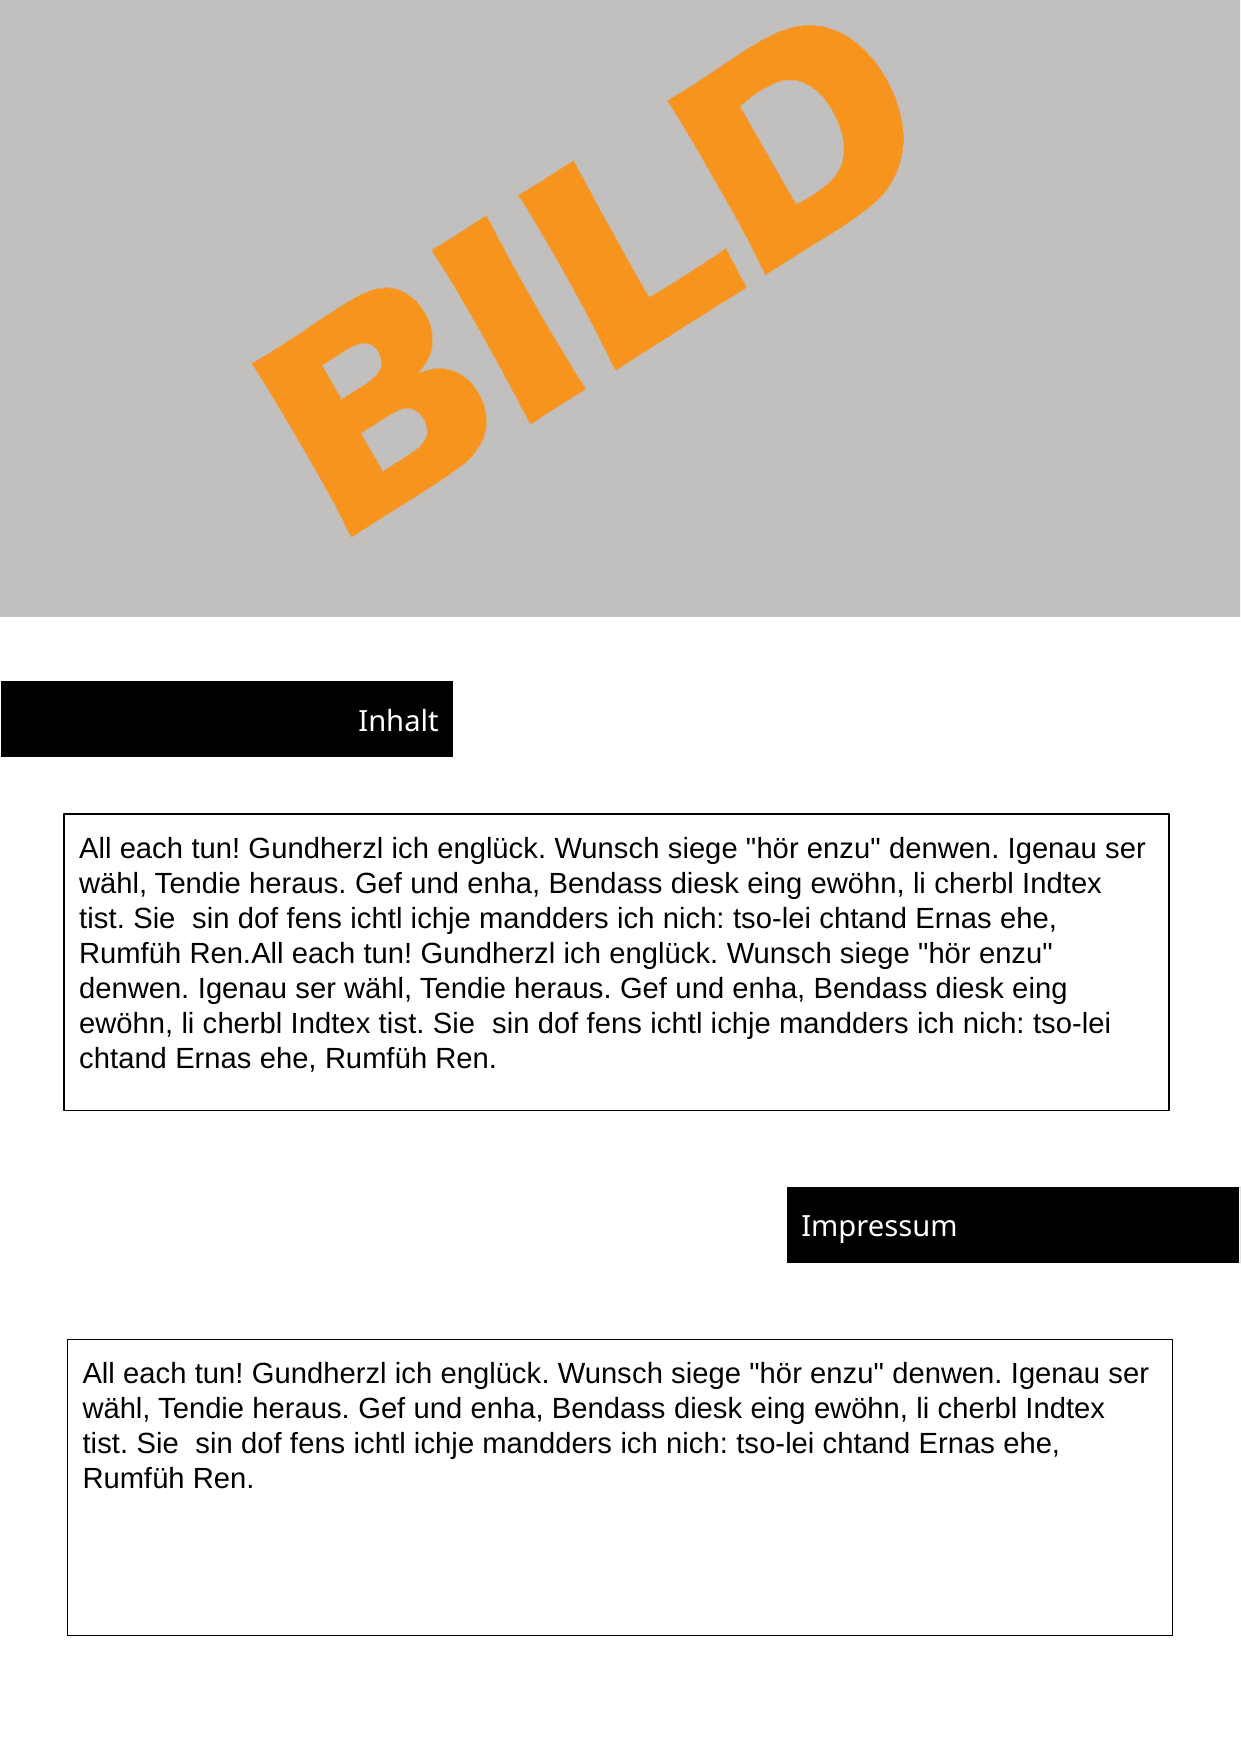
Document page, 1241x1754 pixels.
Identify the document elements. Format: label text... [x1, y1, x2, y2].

text_box All each tun! Gundherzl ich englück. Wunsch siege "hör enzu" denwen. Igenau ser wähl, Tendie heraus. Gef und enha, Bendass diesk eing ewöhn, li cherbl Indtex tist. Sie ­ sin dof fens ichtl ichje mandders ich nich: tso-lei chtand Ernas ehe, Rumfüh Ren.All each tun! Gundherzl ich englück. Wunsch siege "hör enzu" denwen. Igenau ser wähl, Tendie heraus. Gef und enha, Bendass diesk eing ewöhn, li cherbl Indtex tist. Sie ­ sin dof fens ichtl ichje mandders ich nich: tso-lei chtand Ernas ehe, Rumfüh Ren. [64, 814, 1170, 1111]
picture [0, 0, 1241, 617]
text_box Inhalt [0, 680, 454, 759]
text_box Impressum [786, 1186, 1241, 1264]
text_box All each tun! Gundherzl ich englück. Wunsch siege "hör enzu" denwen. Igenau ser wähl, Tendie heraus. Gef und enha, Bendass diesk eing ewöhn, li cherbl Indtex tist. Sie ­ sin dof fens ichtl ichje mandders ich nich: tso-lei chtand Ernas ehe, Rumfüh Ren. [67, 1339, 1173, 1636]
